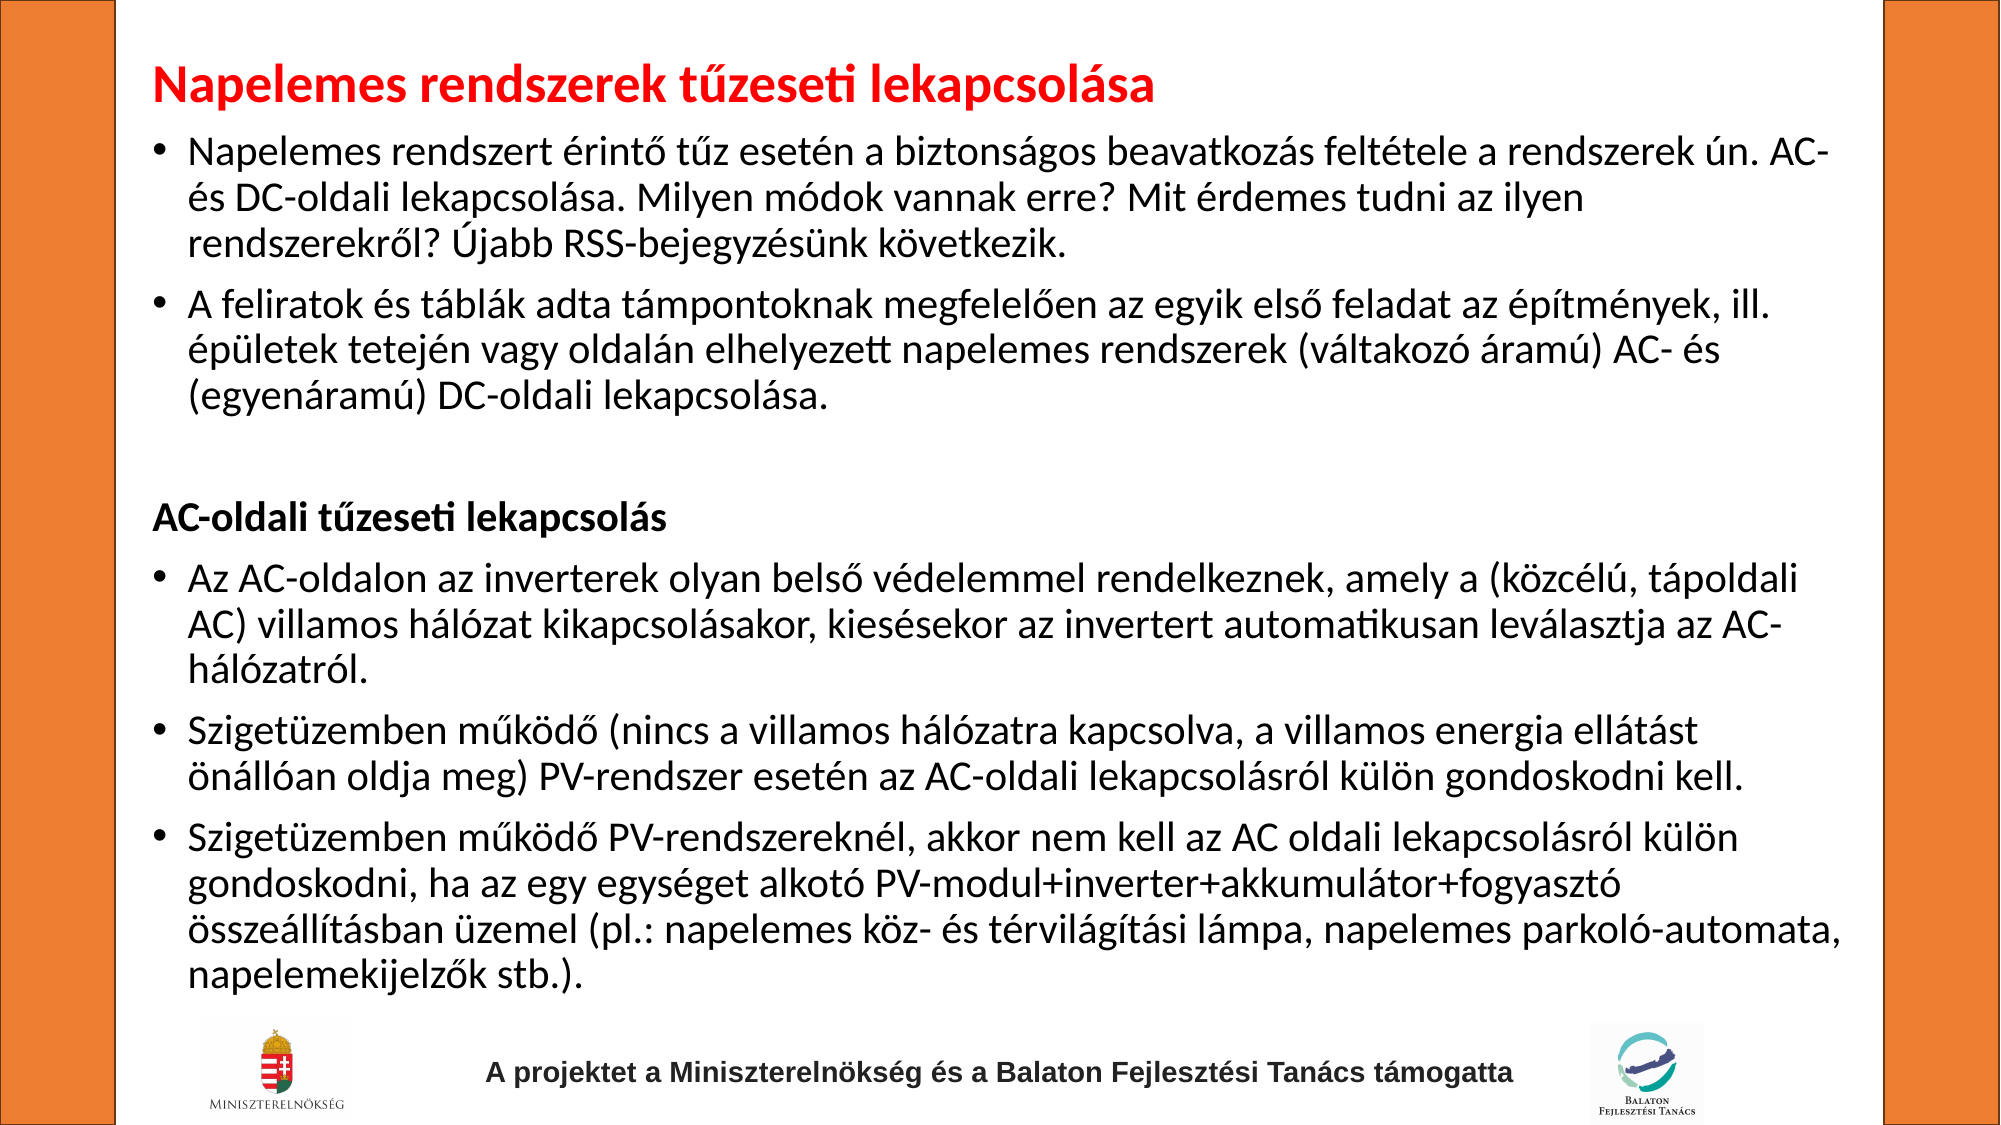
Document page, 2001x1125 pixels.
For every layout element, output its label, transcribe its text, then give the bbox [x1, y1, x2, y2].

picture [1590, 1023, 1704, 1125]
picture [201, 1018, 353, 1119]
list Napelemes rendszerek tűzeseti lekapcsolása Napelemes rendszert érintő tűz esetén a biztonságos beavatkozás feltétele a rendszerek ún. AC- és DC-oldali lekapcsolása. Milyen módok vannak erre? Mit érdemes tudni az ilyen rendszerekről? Újabb RSS-bejegyzésünk következik. A feliratok és táblák adta támpontoknak megfelelően az egyik első feladat az építmények, ill. épületek tetején vagy oldalán elhelyezett napelemes rendszerek (váltakozó áramú) AC- és (egyenáramú) DC-oldali lekapcsolása. AC-oldali tűzeseti lekapcsolás Az AC-oldalon az inverterek olyan belső védelemmel rendelkeznek, amely a (közcélú, tápoldali AC) villamos hálózat kikapcsolásakor, kiesésekor az invertert automatikusan leválasztja az AC-hálózatról. Szigetüzemben működő (nincs a villamos hálózatra kapcsolva, a villamos energia ellátást önállóan oldja meg) PV-rendszer esetén az AC-oldali lekapcsolásról külön gondoskodni kell. Szigetüzemben működő PV-rendszereknél, akkor nem kell az AC oldali lekapcsolásról külön gondoskodni, ha az egy egységet alkotó PV-modul+inverter+akkumulátor+fogyasztó összeállításban üzemel (pl.: napelemes köz- és térvilágítási lámpa, napelemes parkoló-automata, napelemekijelzők stb.). [137, 47, 1863, 1014]
